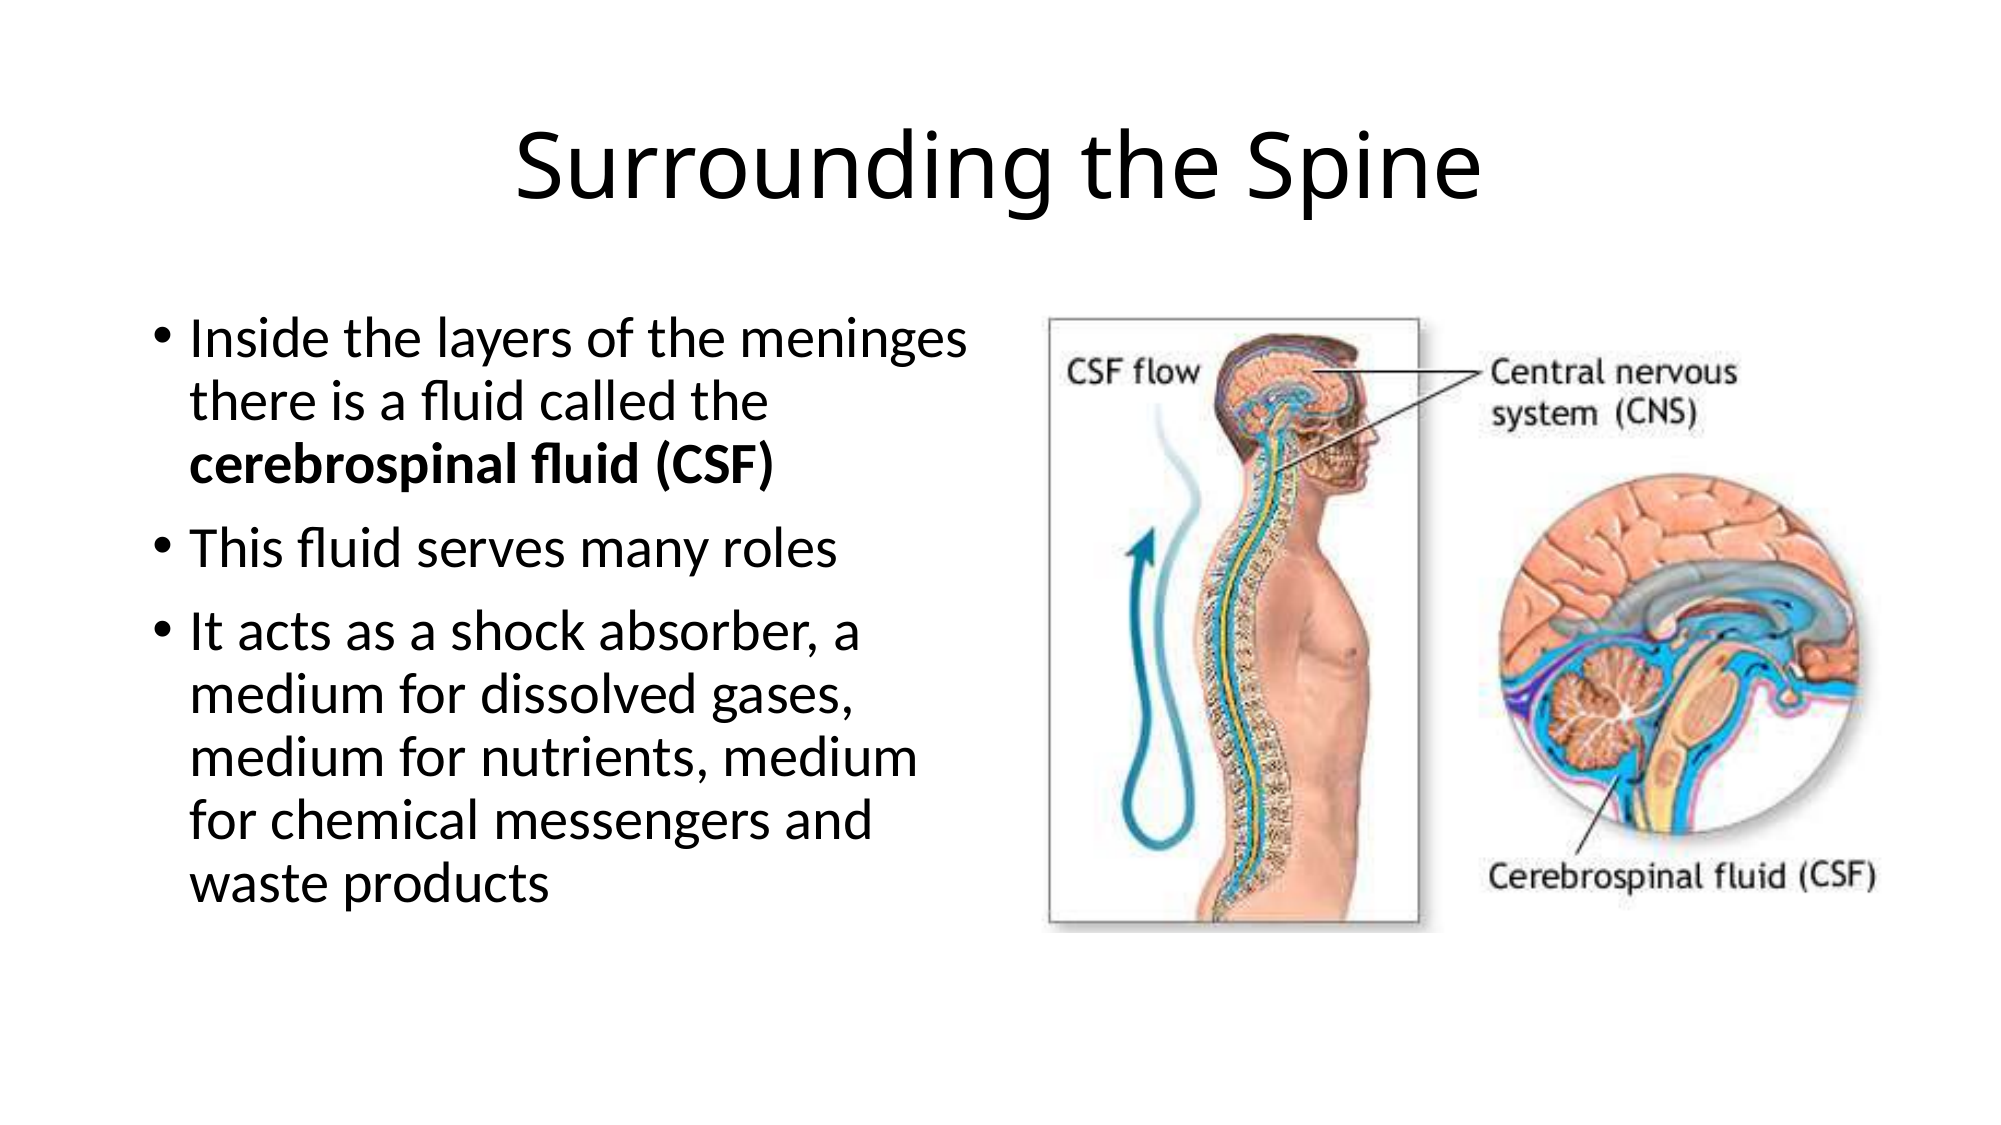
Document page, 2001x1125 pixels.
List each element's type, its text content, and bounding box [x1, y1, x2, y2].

picture [1025, 299, 1899, 933]
title Surrounding the Spine [137, 59, 1863, 278]
list Inside the layers of the meninges there is a fluid called the cerebrospinal fluid (CSF) This fluid serves many roles It acts as a shock absorber, a medium for dissolved gases, medium for nutrients, medium for chemical messengers and waste products [137, 299, 988, 1014]
